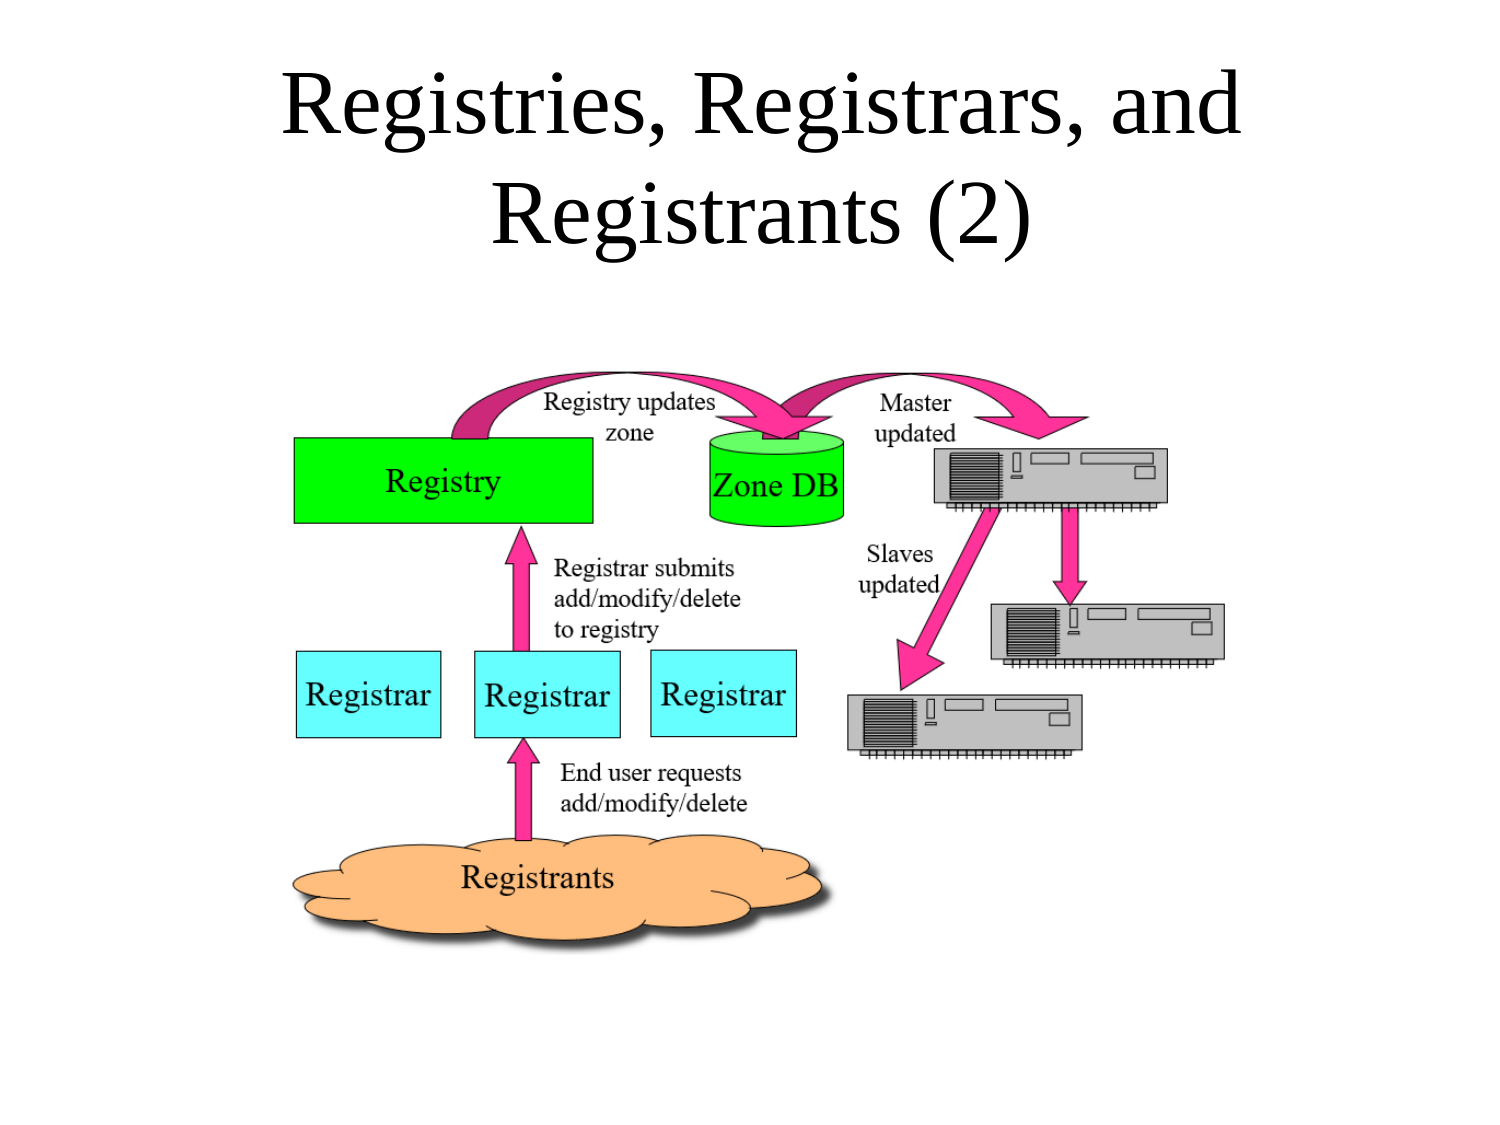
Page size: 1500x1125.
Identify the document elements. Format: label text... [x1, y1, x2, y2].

picture [262, 329, 1238, 956]
title Registries, Registrars, and Registrants (2) [106, 58, 1419, 246]
